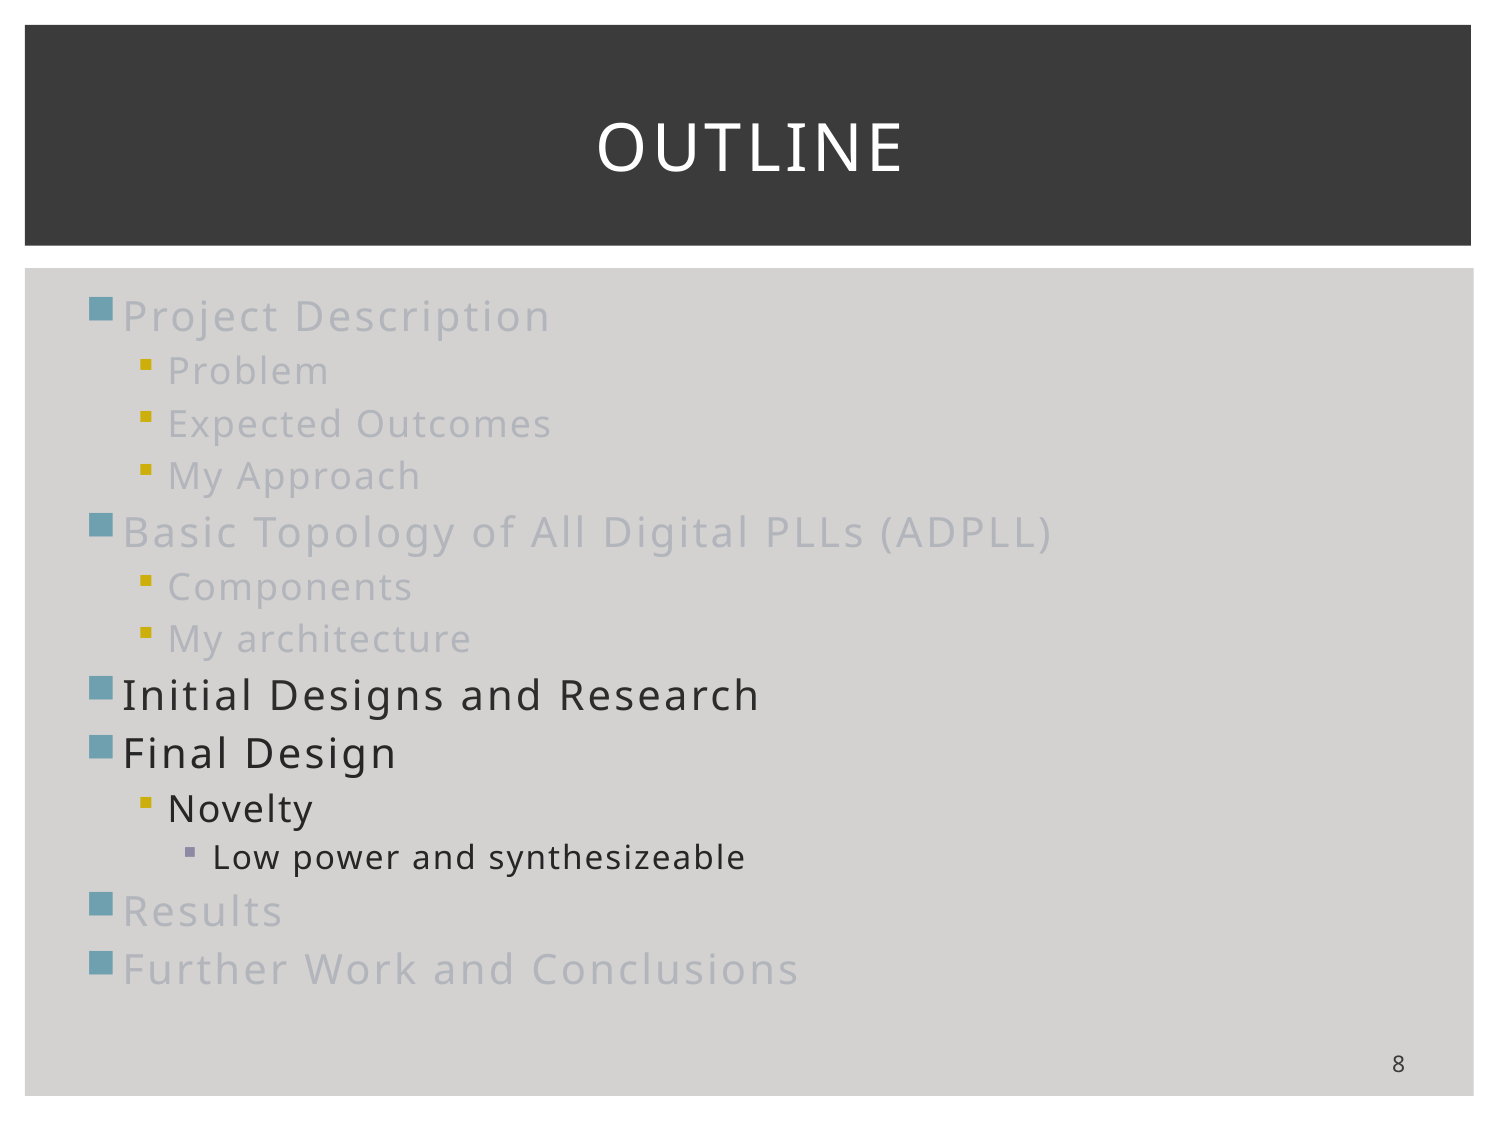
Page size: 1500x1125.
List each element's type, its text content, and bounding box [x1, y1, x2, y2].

title Outline [62, 58, 1438, 232]
list Project Description Problem Expected Outcomes My Approach Basic Topology of All Digital PLLs (ADPLL) Components My architecture Initial Designs and Research Final Design Novelty Low power and synthesizeable Results Further Work and Conclusions [62, 281, 1475, 1100]
slide_number 8 [1349, 1041, 1448, 1089]
